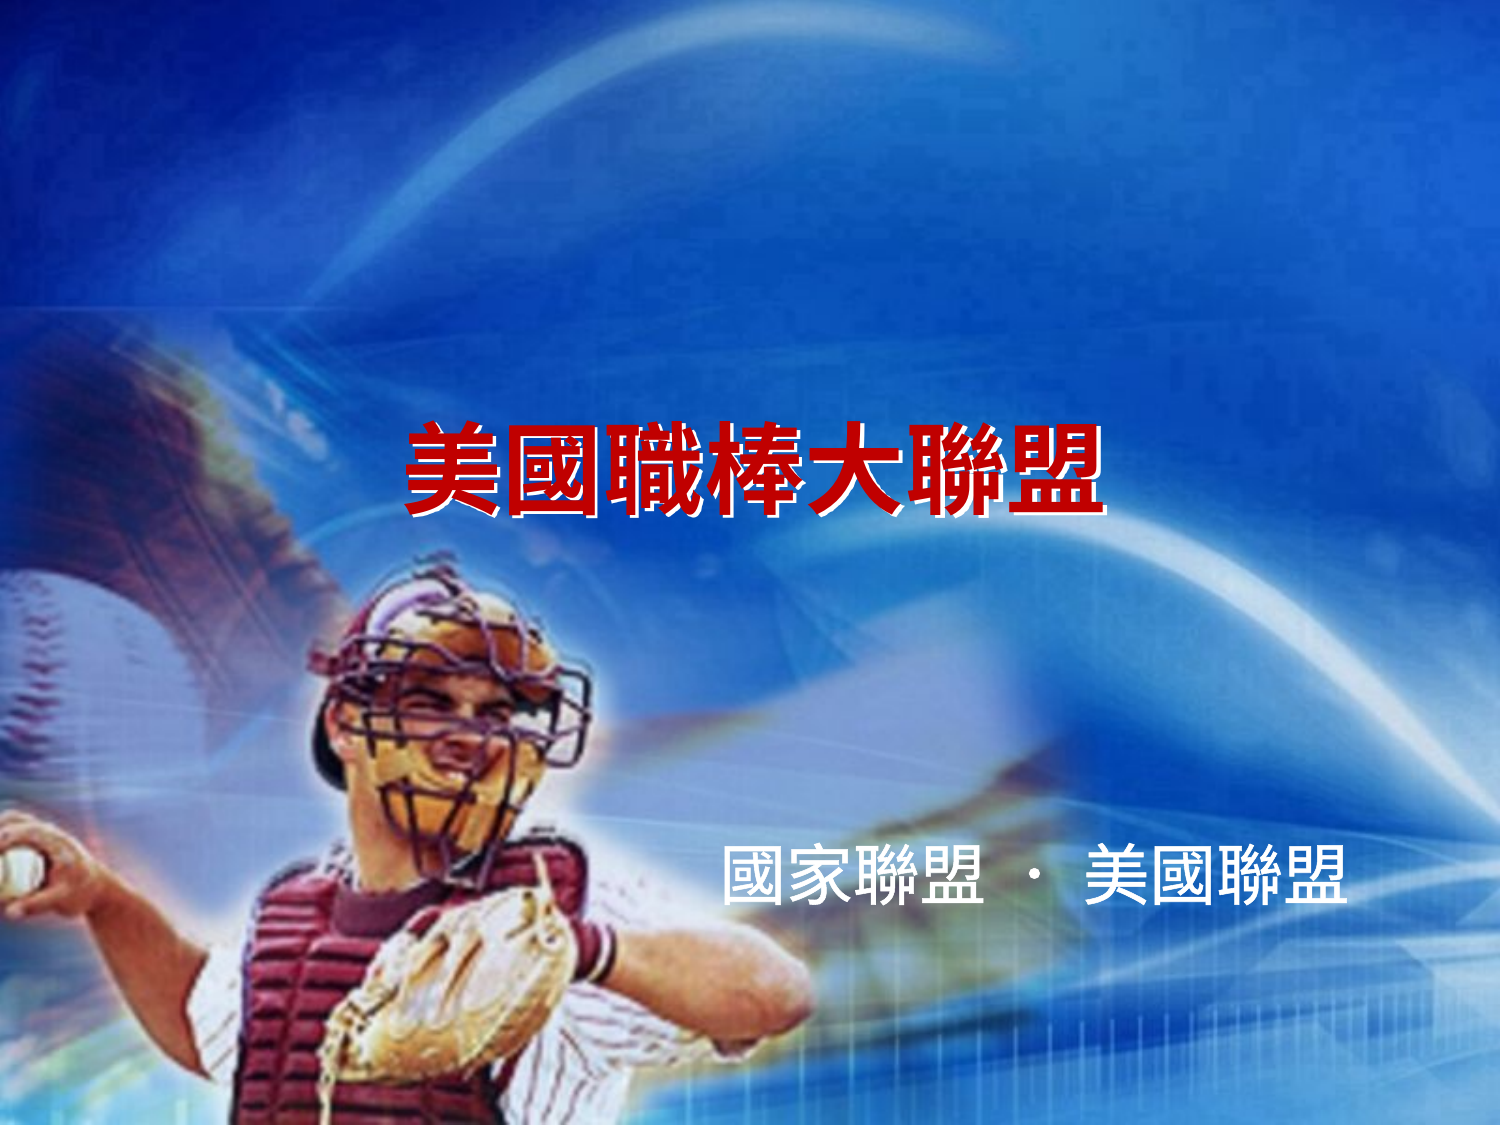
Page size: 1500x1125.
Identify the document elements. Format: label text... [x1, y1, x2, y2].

subtitle 國家聯盟 ． 美國聯盟 [667, 632, 1402, 921]
picture [0, 0, 1500, 1125]
title 美國職棒大聯盟 [116, 327, 1393, 605]
